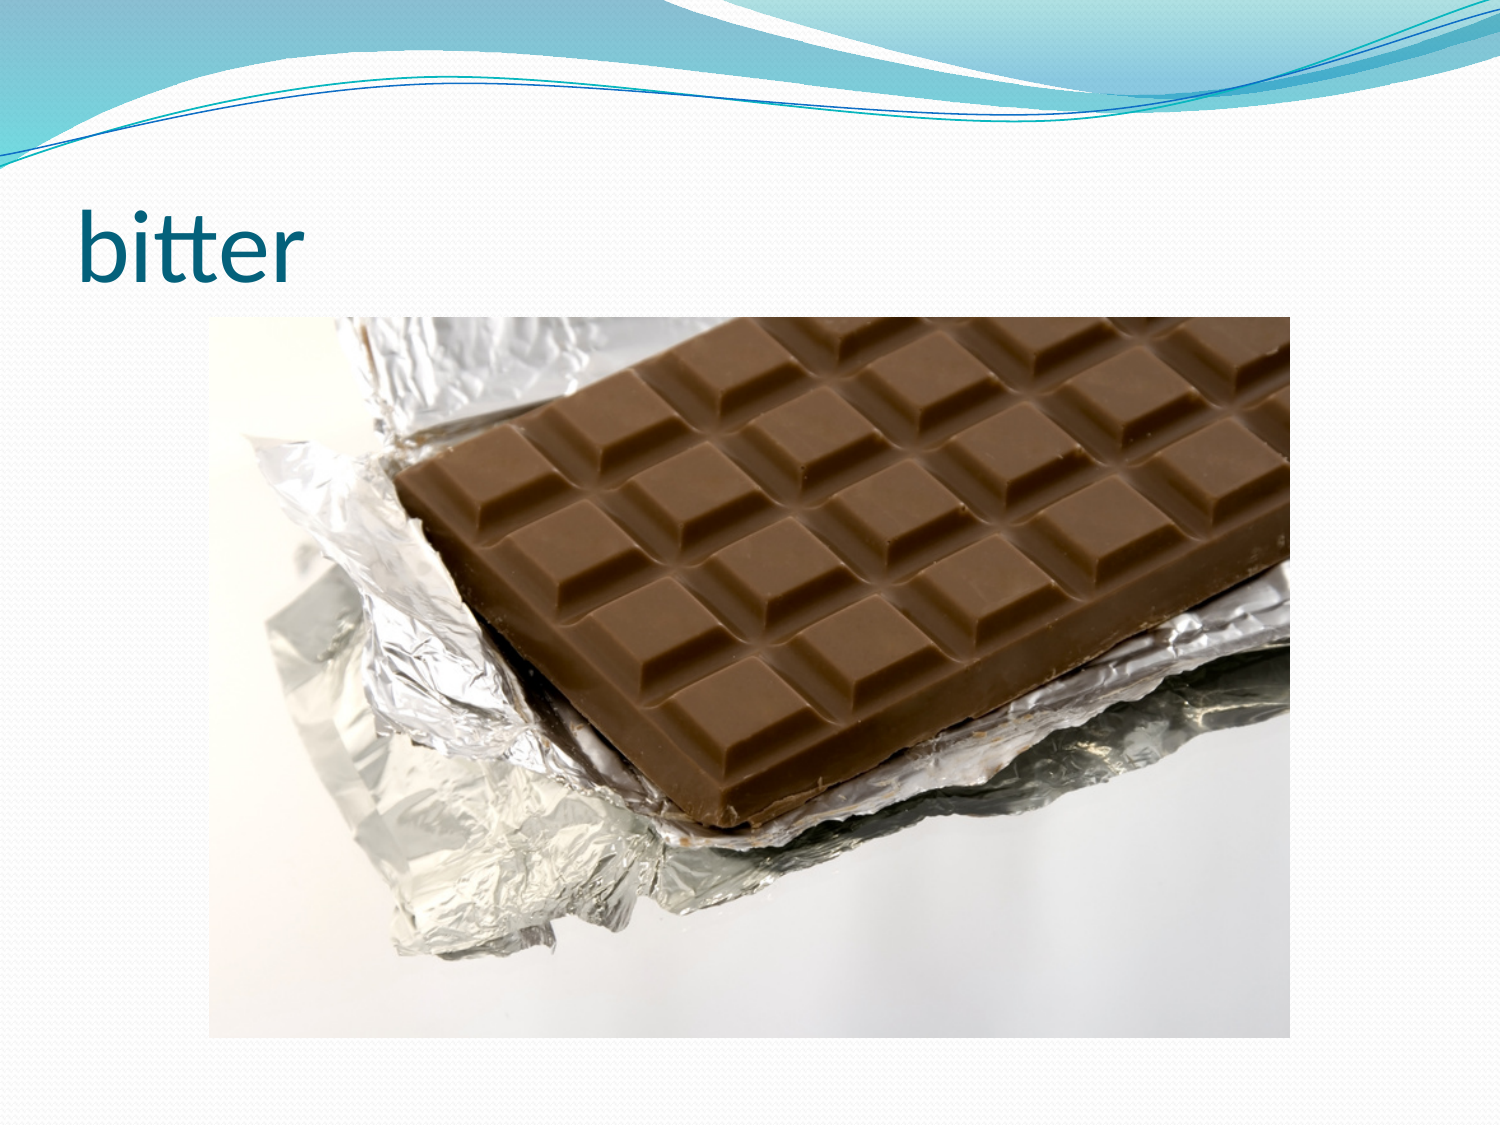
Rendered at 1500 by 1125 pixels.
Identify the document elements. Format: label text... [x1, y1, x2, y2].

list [209, 317, 1291, 1038]
title bitter [75, 115, 1425, 303]
